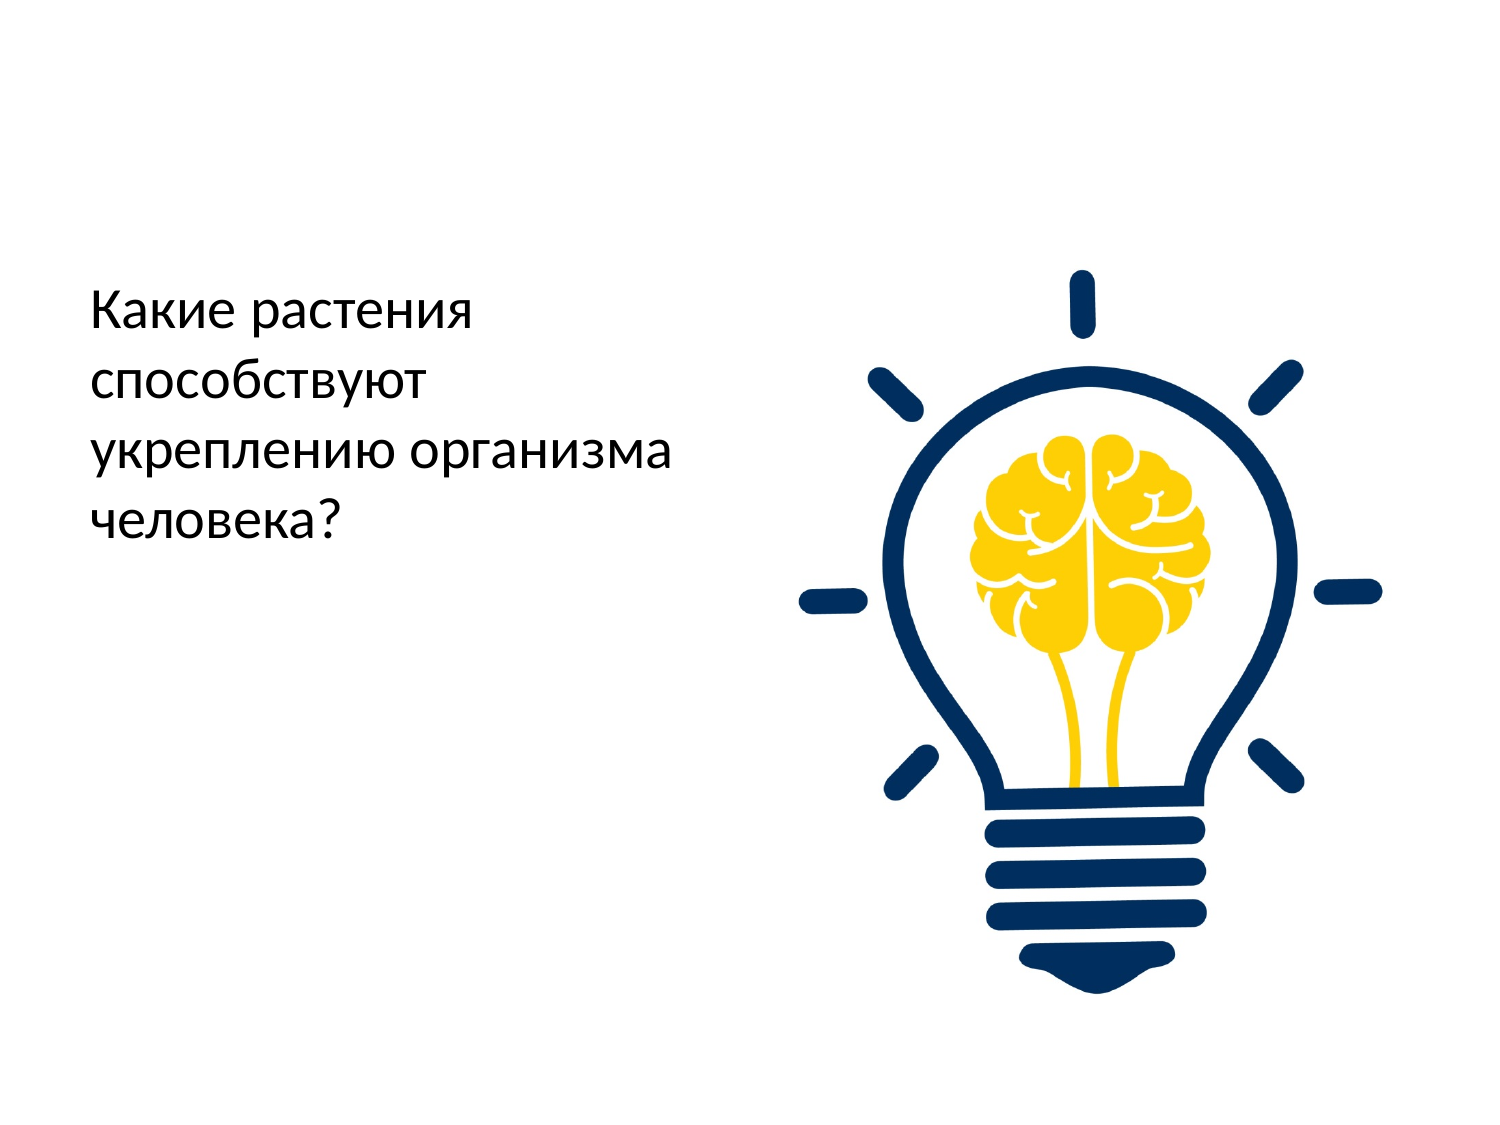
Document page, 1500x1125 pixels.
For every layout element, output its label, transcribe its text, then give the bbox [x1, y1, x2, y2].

list Какие растения способствуют укреплению организма человека? [75, 262, 738, 1005]
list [790, 262, 1397, 1006]
